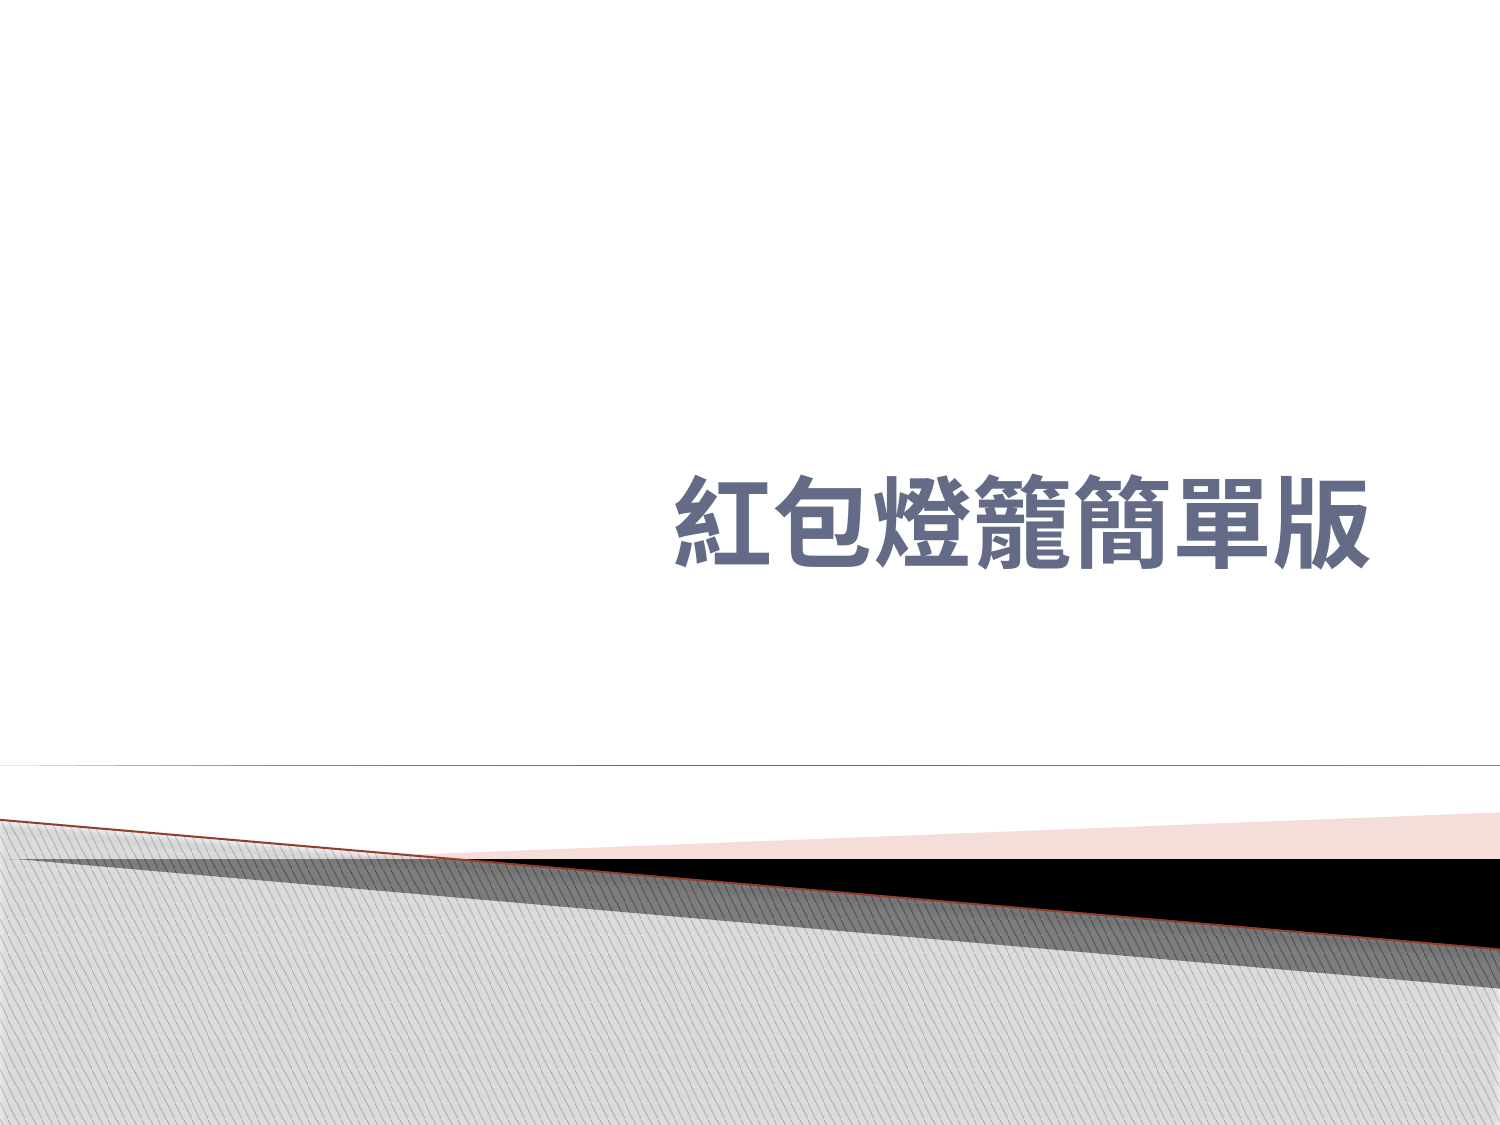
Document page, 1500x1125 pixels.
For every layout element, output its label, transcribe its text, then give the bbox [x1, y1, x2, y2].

title 紅包燈籠簡單版 [112, 287, 1388, 588]
picture [5, 859, 1500, 989]
